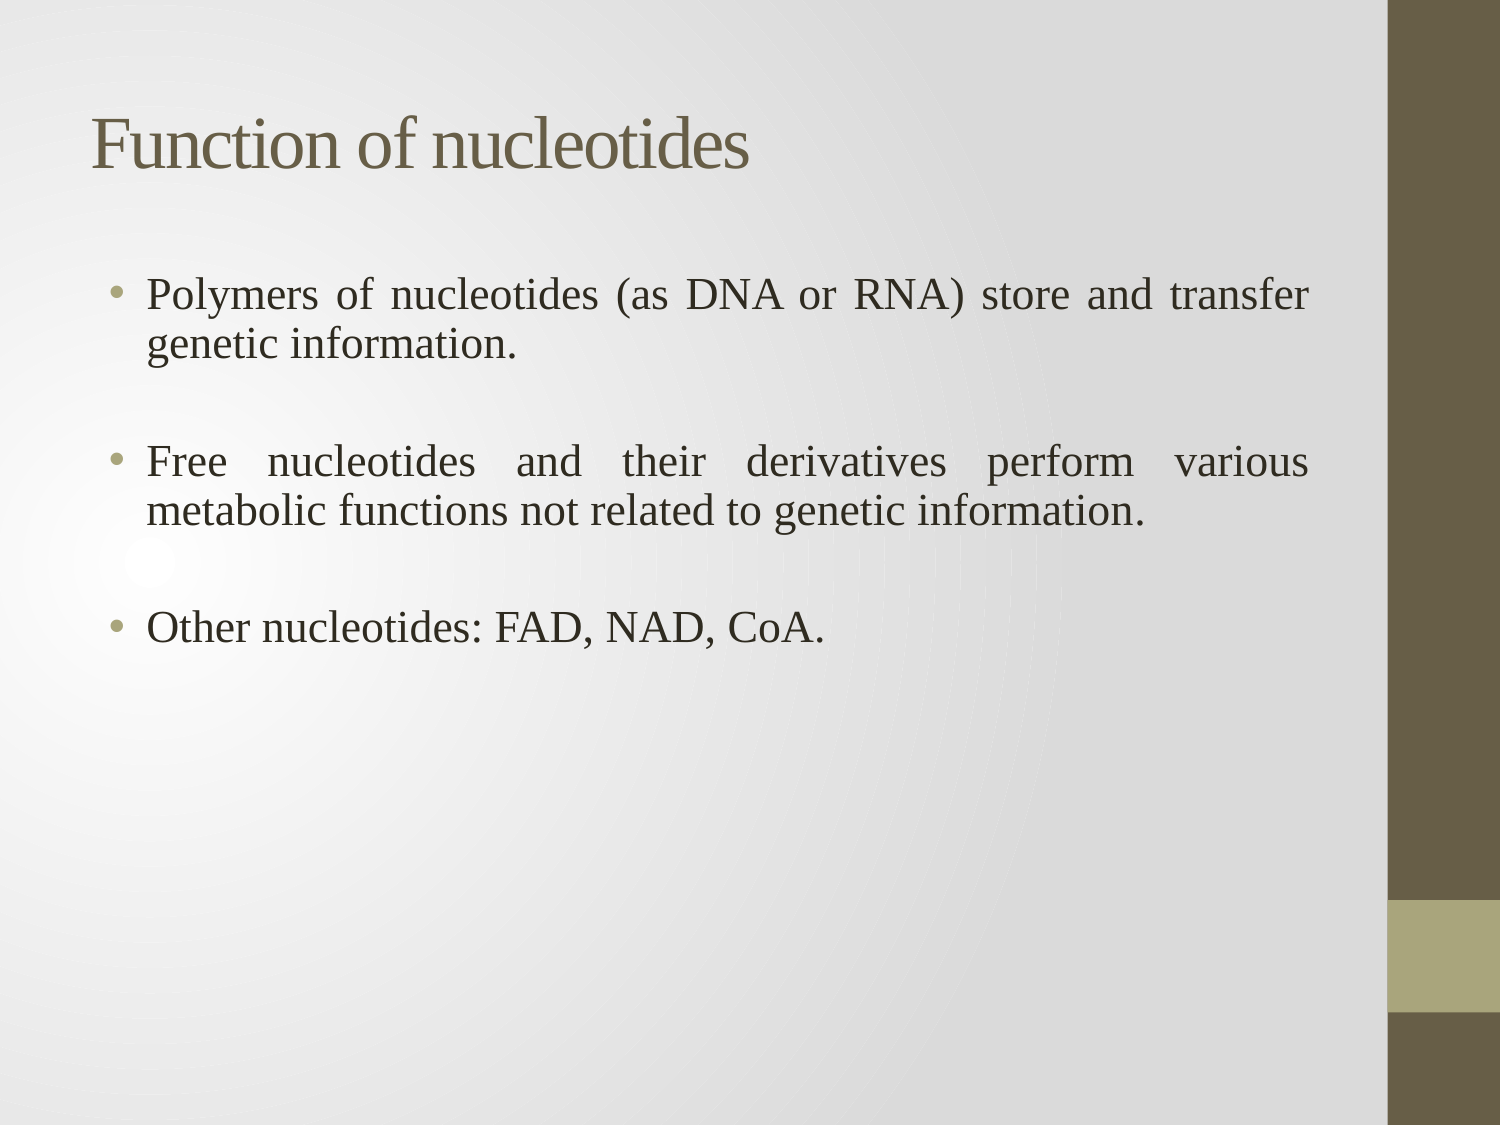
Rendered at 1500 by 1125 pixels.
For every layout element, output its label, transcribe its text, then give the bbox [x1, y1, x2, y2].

title Function of nucleotides [75, 45, 1325, 233]
list Polymers of nucleotides (as DNA or RNA) store and transfer genetic information. Free nucleotides and their derivatives perform various metabolic functions not related to genetic information. Other nucleotides: FAD, NAD, CoA. [75, 262, 1325, 1050]
